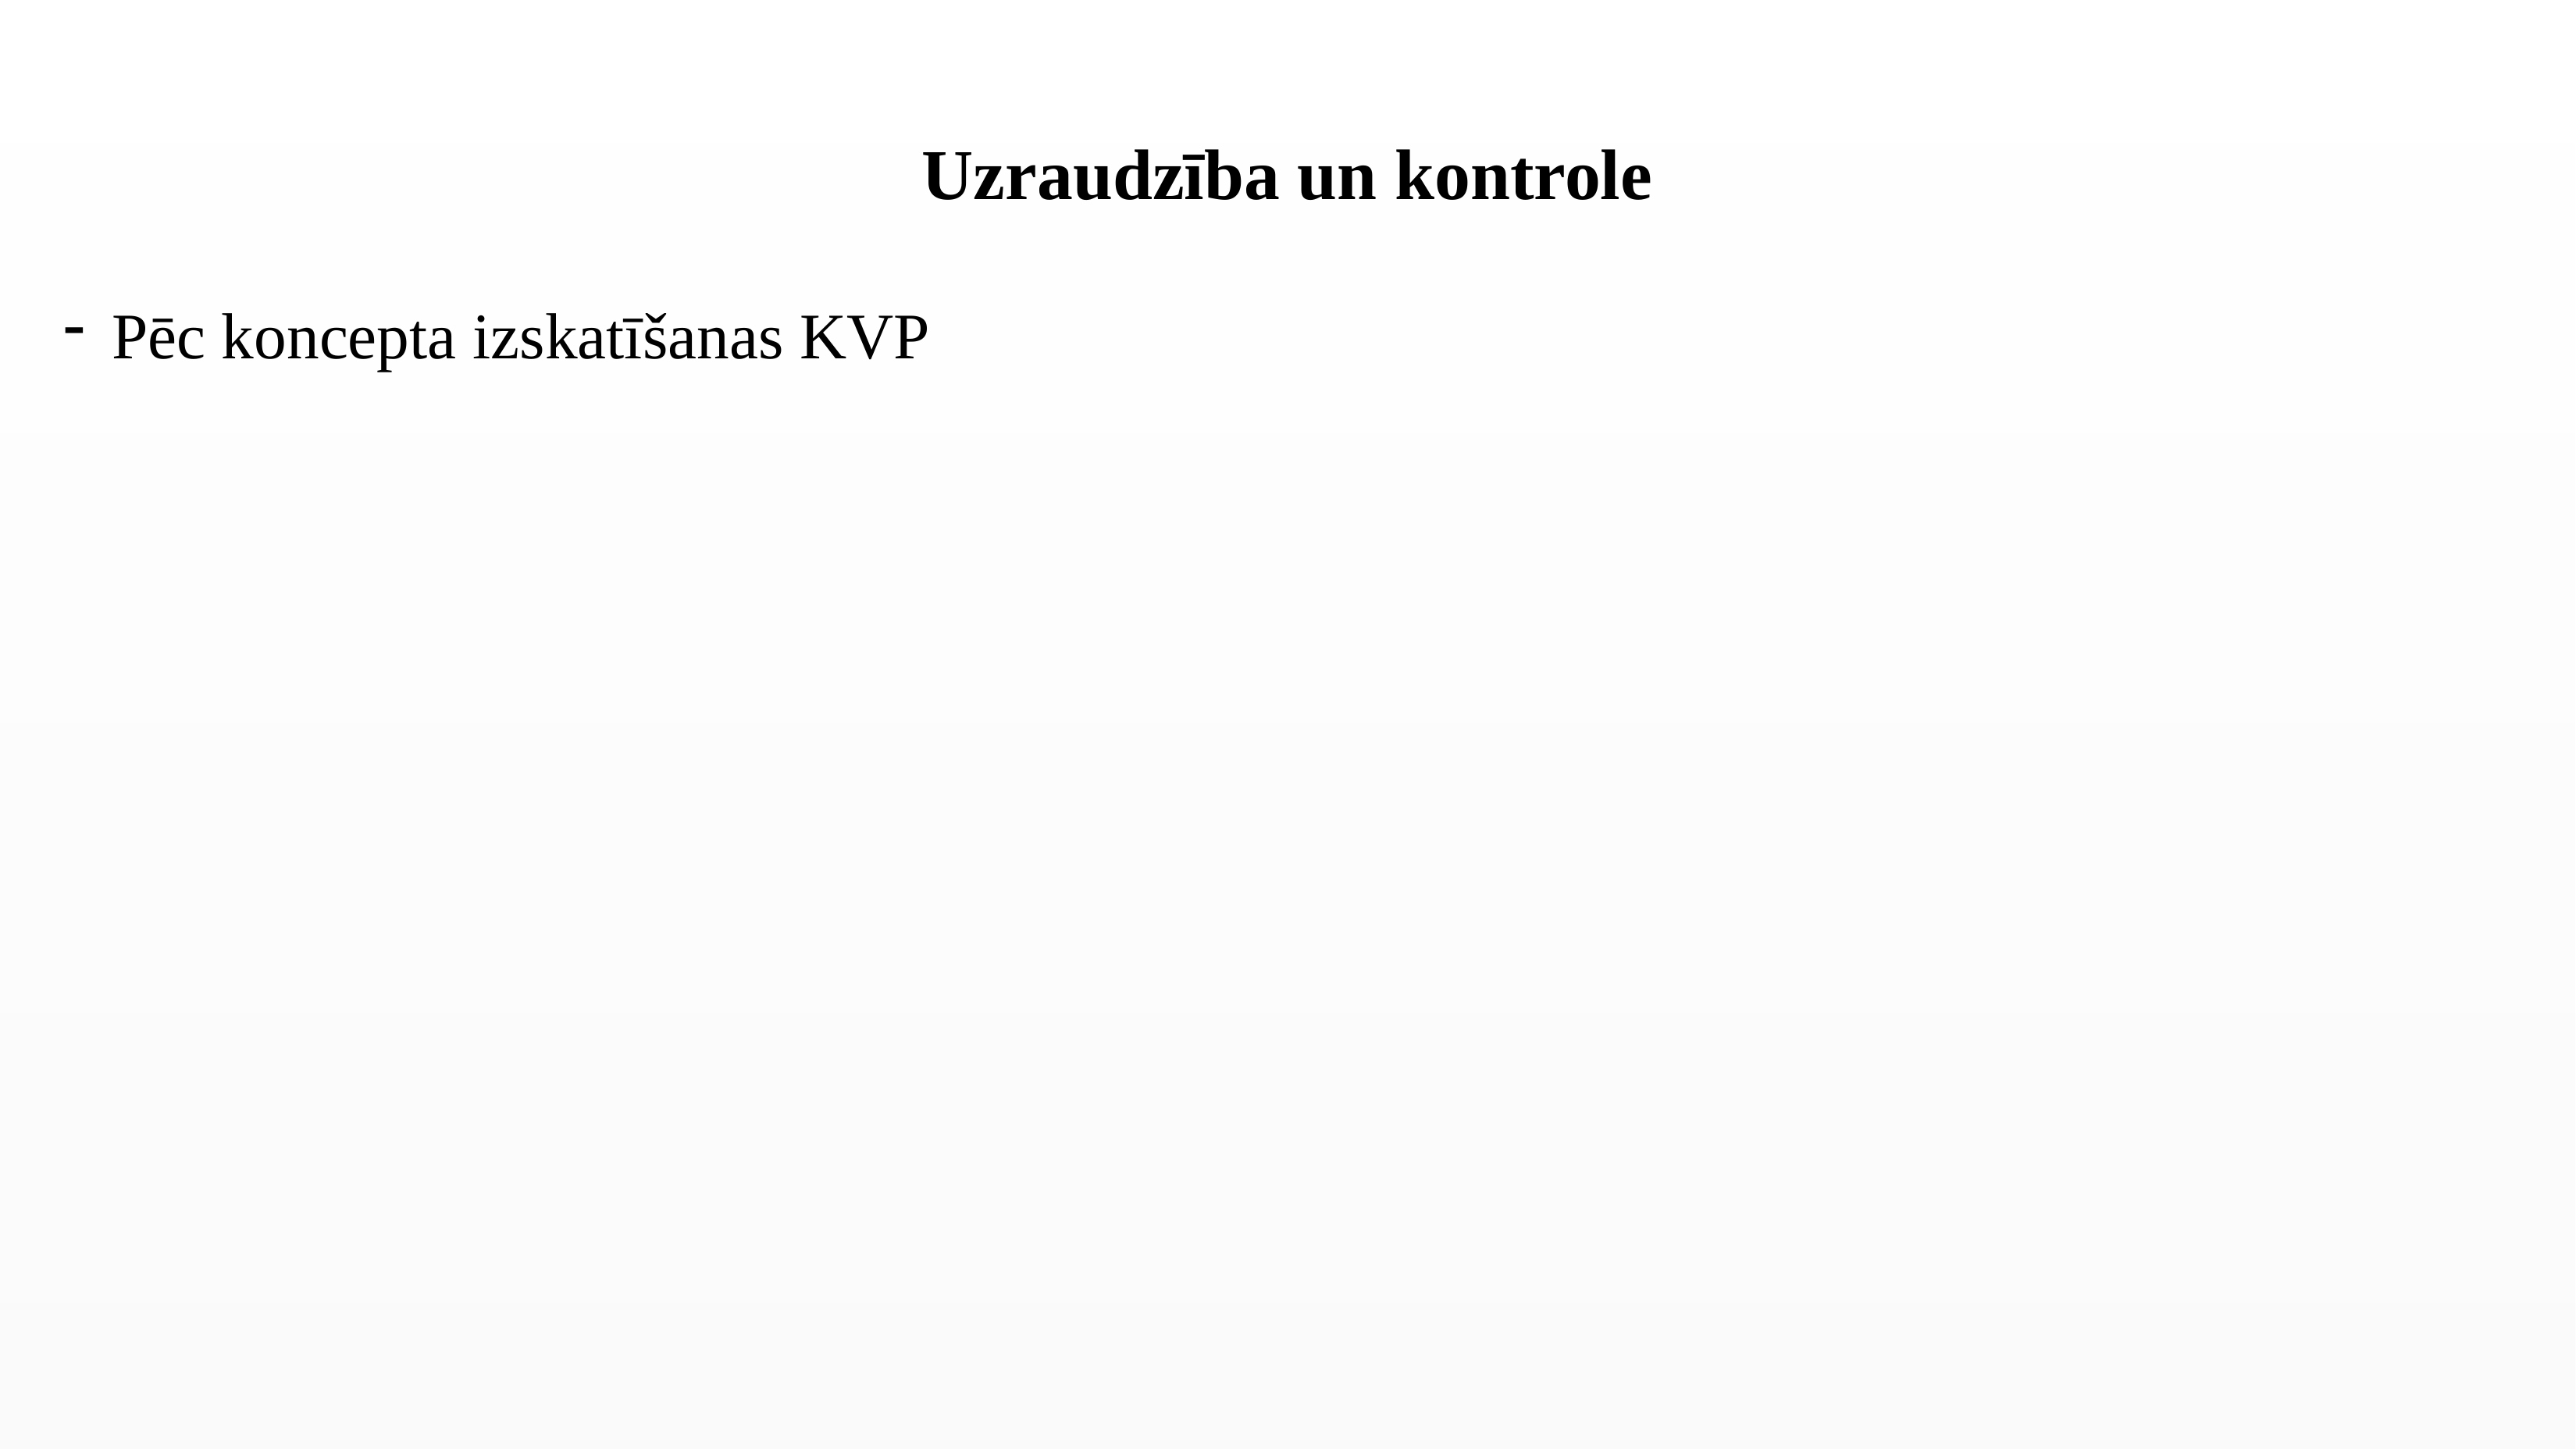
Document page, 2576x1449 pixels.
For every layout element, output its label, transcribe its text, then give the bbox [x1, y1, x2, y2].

list Pēc koncepta izskatīšanas KVP [52, 297, 2525, 1427]
title Uzraudzība un kontrole [176, 77, 2399, 276]
